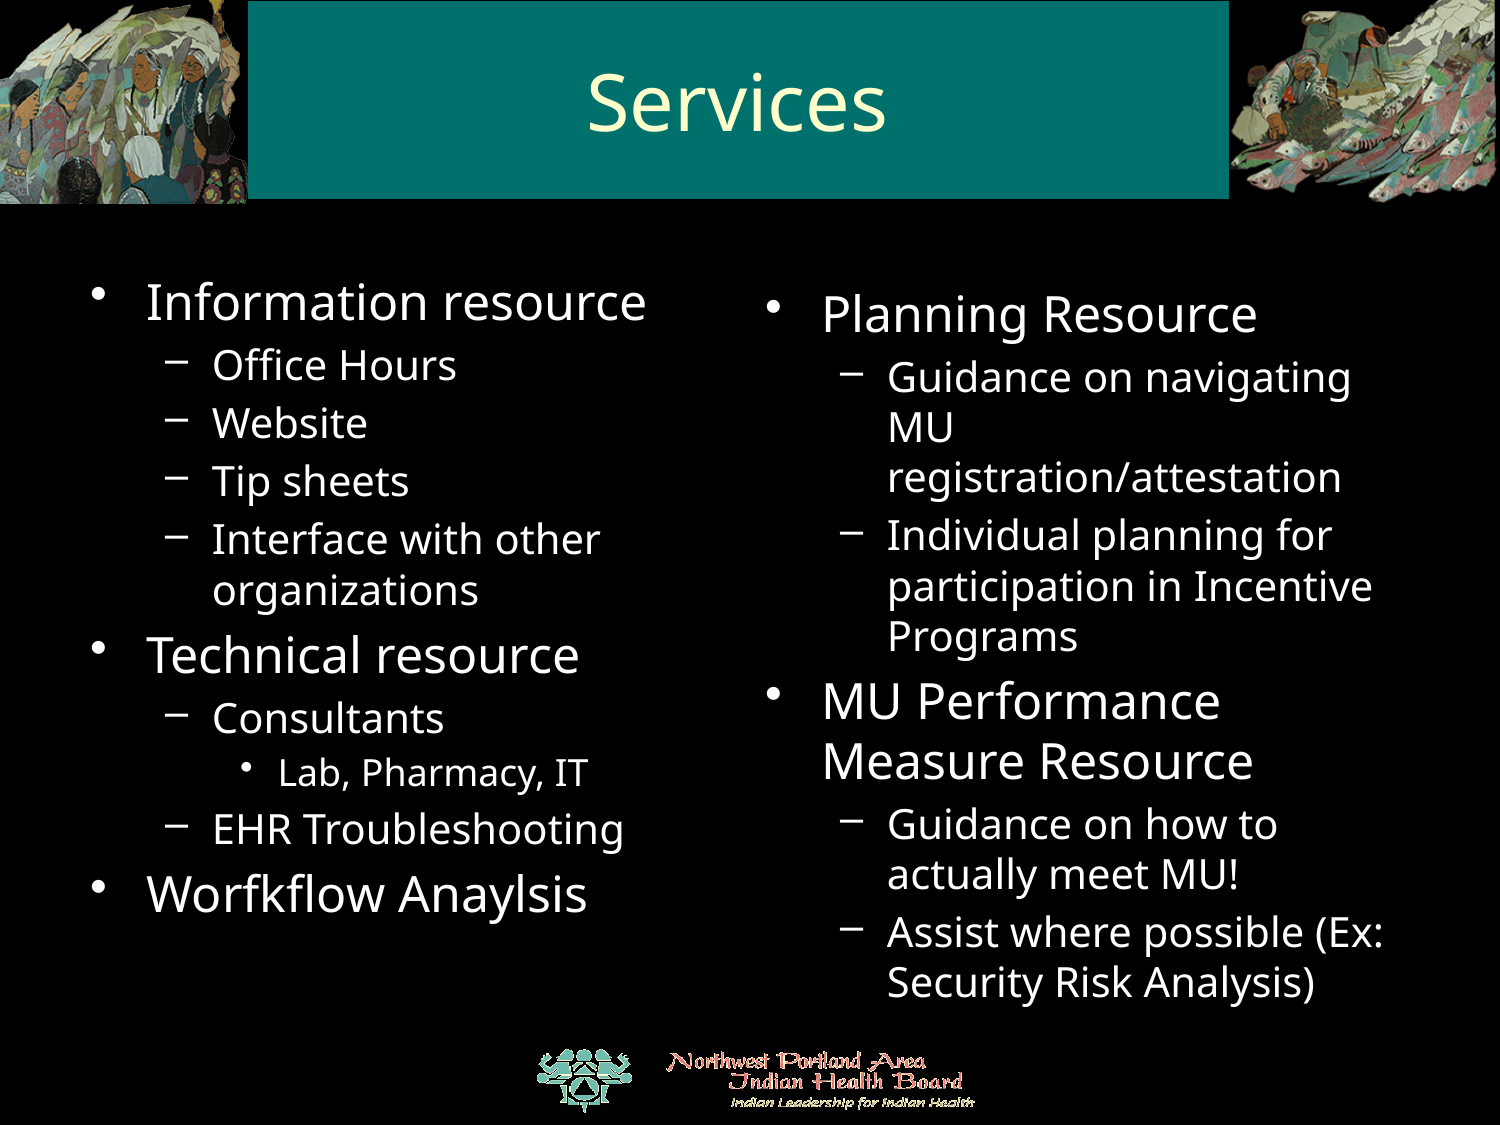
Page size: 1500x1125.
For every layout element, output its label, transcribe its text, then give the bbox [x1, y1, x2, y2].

list Information resource Office Hours Website Tip sheets Interface with other organizations Technical resource Consultants Lab, Pharmacy, IT EHR Troubleshooting Worfkflow Anaylsis [75, 262, 738, 1013]
picture [0, 0, 248, 204]
title Services [249, 0, 1226, 201]
picture [1229, 0, 1500, 204]
list Planning Resource Guidance on navigating MU registration/attestation Individual planning for participation in Incentive Programs MU Performance Measure Resource Guidance on how to actually meet MU! Assist where possible (Ex: Security Risk Analysis) [750, 275, 1413, 1000]
picture [537, 1049, 975, 1113]
